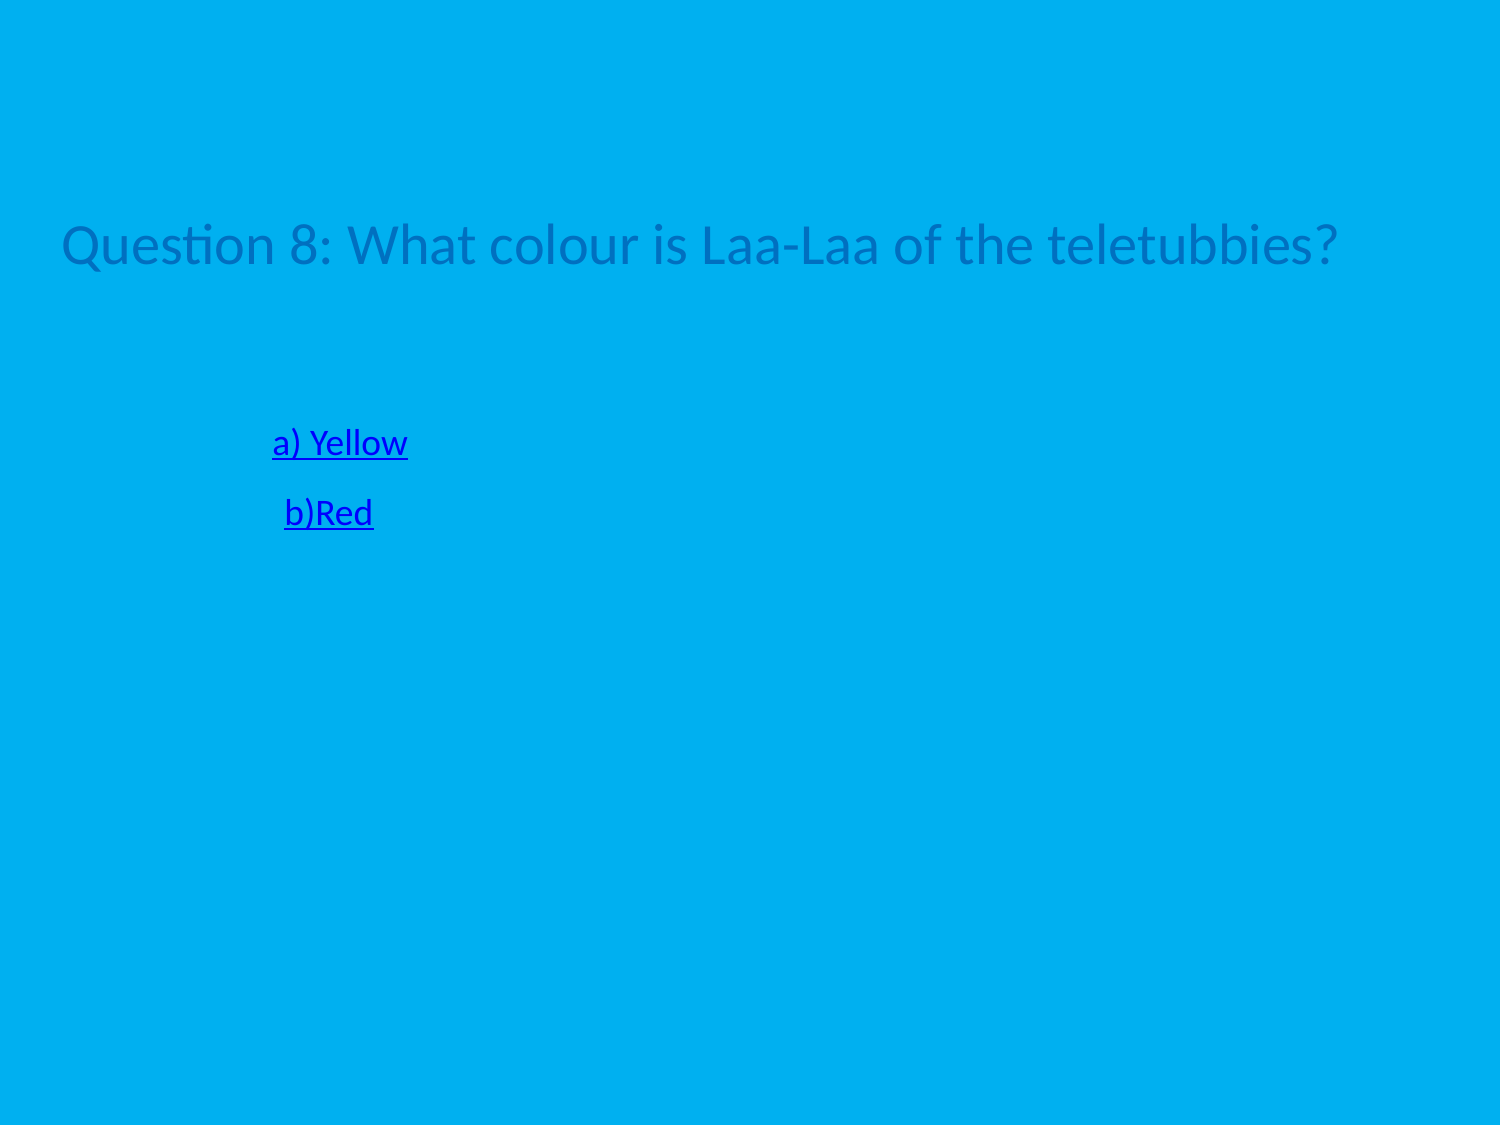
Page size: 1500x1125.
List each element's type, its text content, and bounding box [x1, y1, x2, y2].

text_box b)Red [269, 480, 469, 541]
text_box Question 8: What colour is Laa-Laa of the teletubbies? [46, 199, 1418, 284]
text_box a) Yellow [257, 410, 715, 470]
